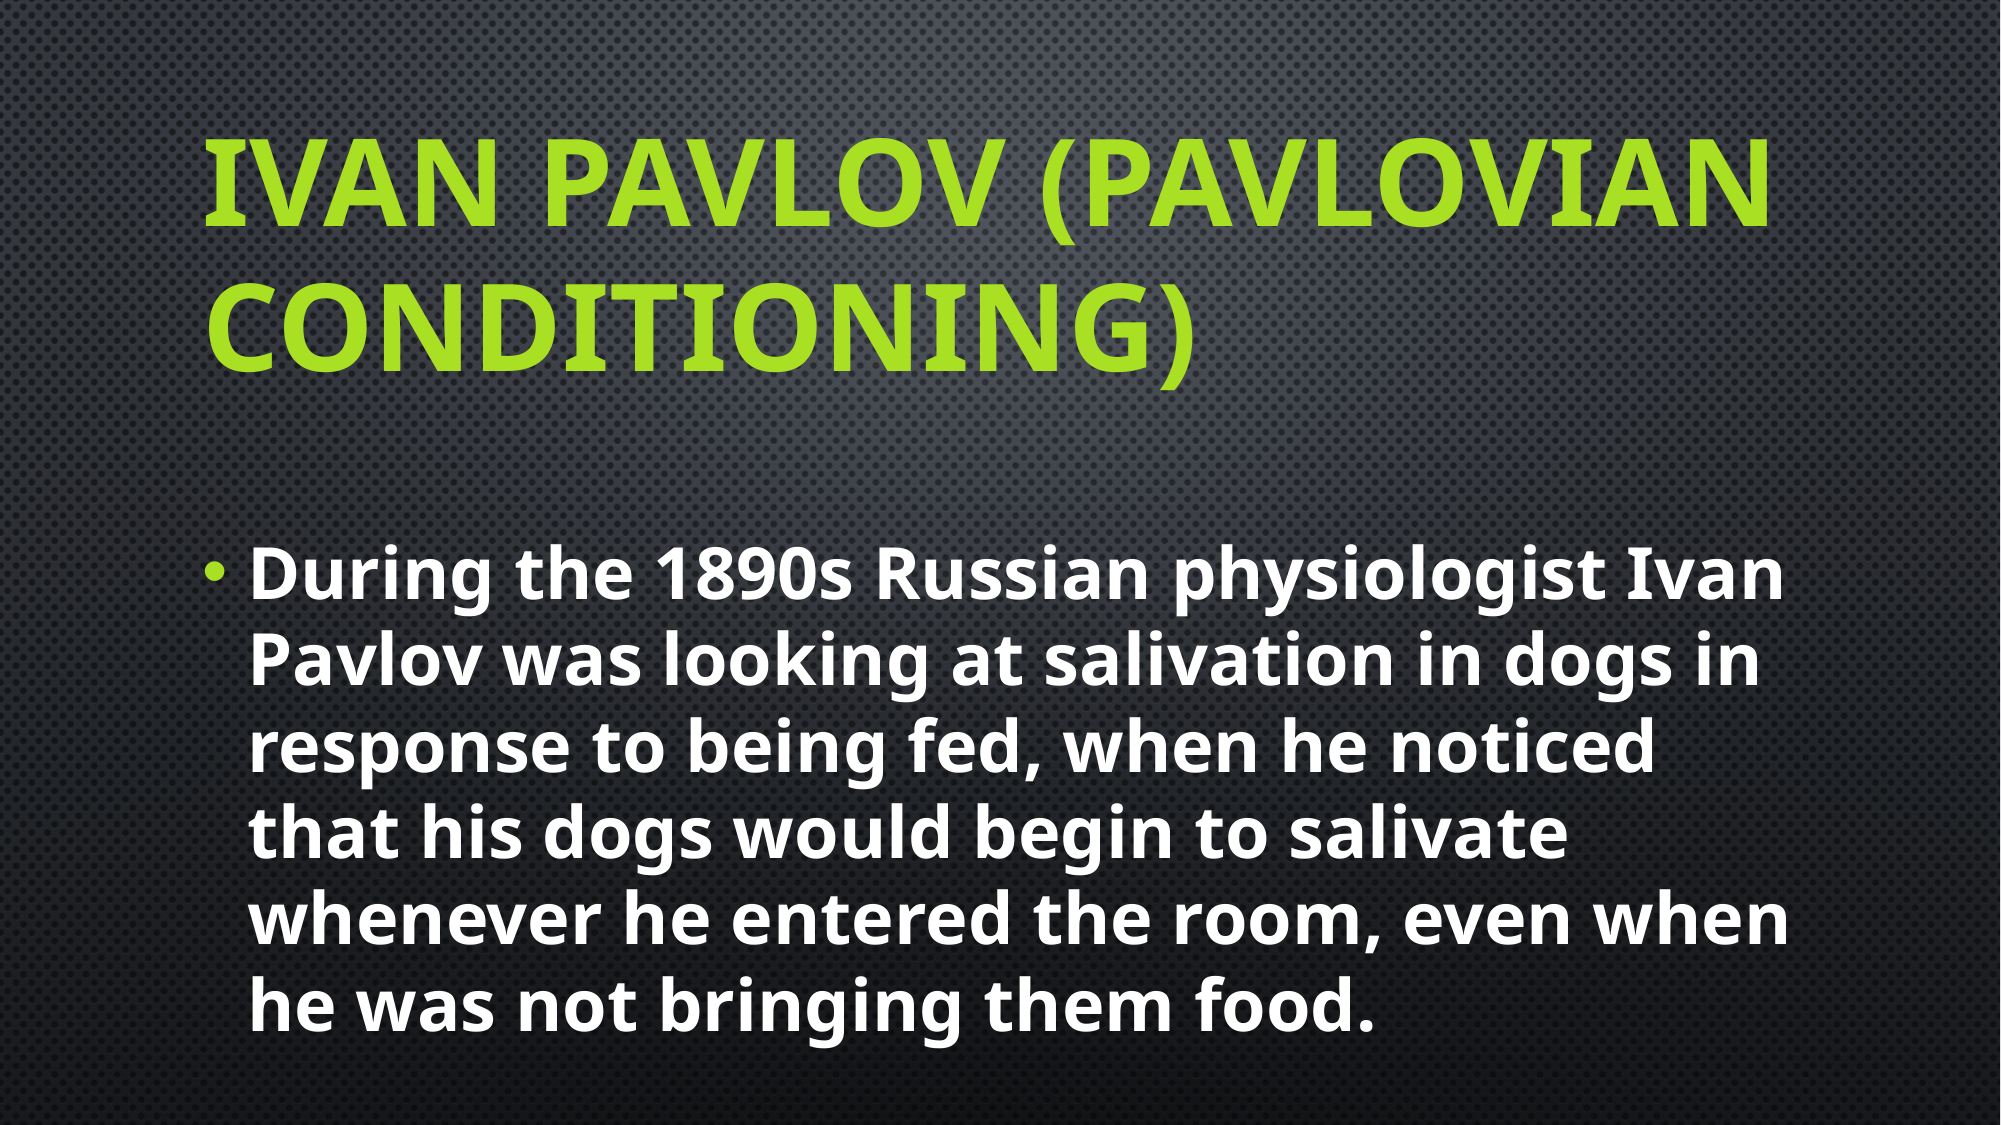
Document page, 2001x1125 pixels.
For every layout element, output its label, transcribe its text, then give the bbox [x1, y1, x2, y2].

title Ivan Pavlov (pavlovian conditioning) [187, 23, 1813, 478]
list During the 1890s Russian physiologist Ivan Pavlov was looking at salivation in dogs in response to being fed, when he noticed that his dogs would begin to salivate whenever he entered the room, even when he was not bringing them food. [187, 511, 1813, 1062]
